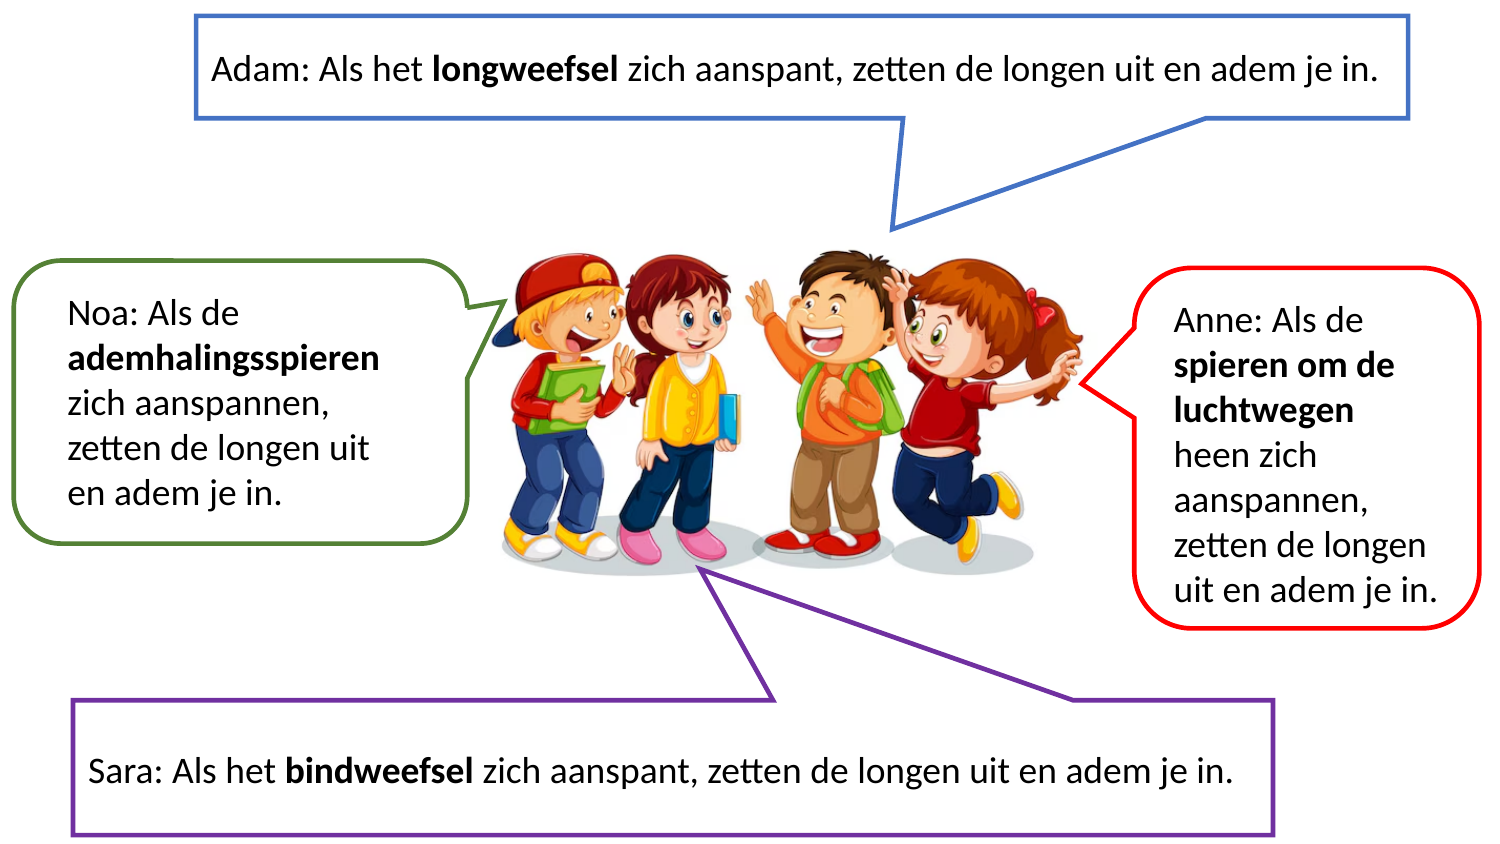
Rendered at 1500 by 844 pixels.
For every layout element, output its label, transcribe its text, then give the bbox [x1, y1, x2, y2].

text_box [196, 97, 1409, 230]
picture [459, 232, 1117, 594]
text_box Adam: Als het longweefsel zich aanspant, zetten de longen uit en adem je in. [196, 36, 1456, 97]
text_box [13, 260, 454, 544]
text_box Noa: Als de ademhalingsspieren zich aanspannen, zetten de longen uit en adem je in. [52, 280, 429, 521]
text_box Sara: Als het bindweefsel zich aanspant, zetten de longen uit en adem je in. [73, 738, 1285, 799]
text_box [1121, 267, 1480, 629]
text_box Anne: Als de spieren om de luchtwegen heen zich aanspannen, zetten de longen uit en adem je in. [1158, 287, 1456, 618]
text_box [196, 15, 1409, 36]
text_box [73, 602, 1273, 738]
text_box [73, 799, 1273, 836]
